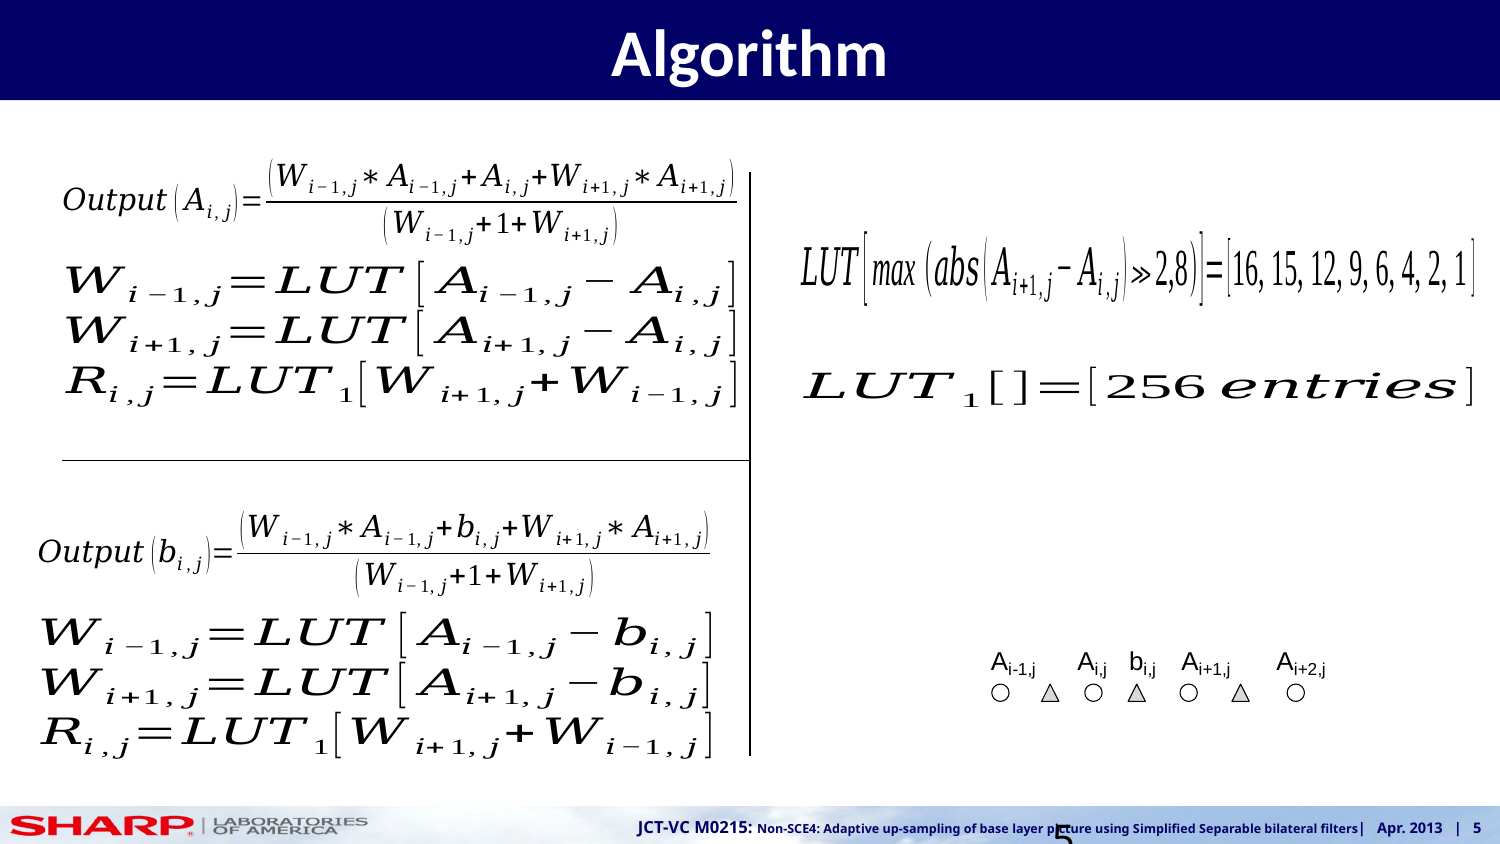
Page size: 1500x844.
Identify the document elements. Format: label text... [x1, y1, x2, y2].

slide_number 5 [1037, 806, 1225, 844]
title Algorithm [17, 0, 1484, 101]
list [93, 126, 788, 756]
picture [0, 806, 1037, 844]
picture [974, 635, 1338, 712]
picture [1225, 806, 1500, 844]
